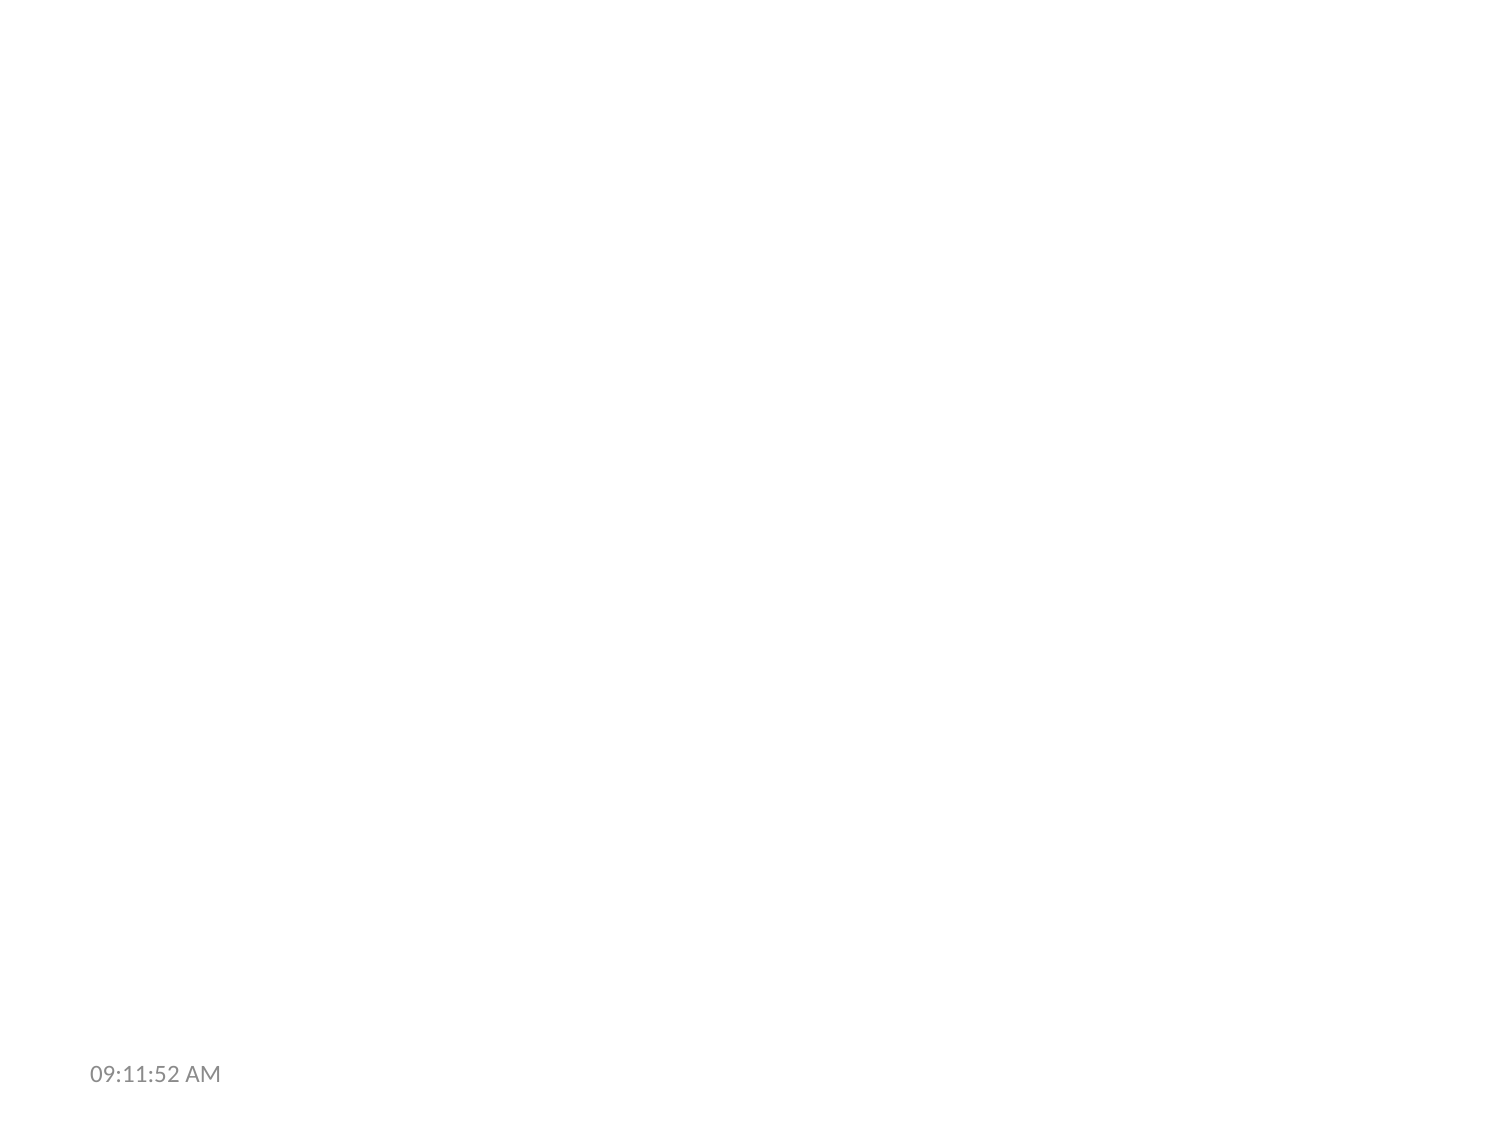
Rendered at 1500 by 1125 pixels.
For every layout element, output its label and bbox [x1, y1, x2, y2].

slide_number [75, 1042, 425, 1103]
